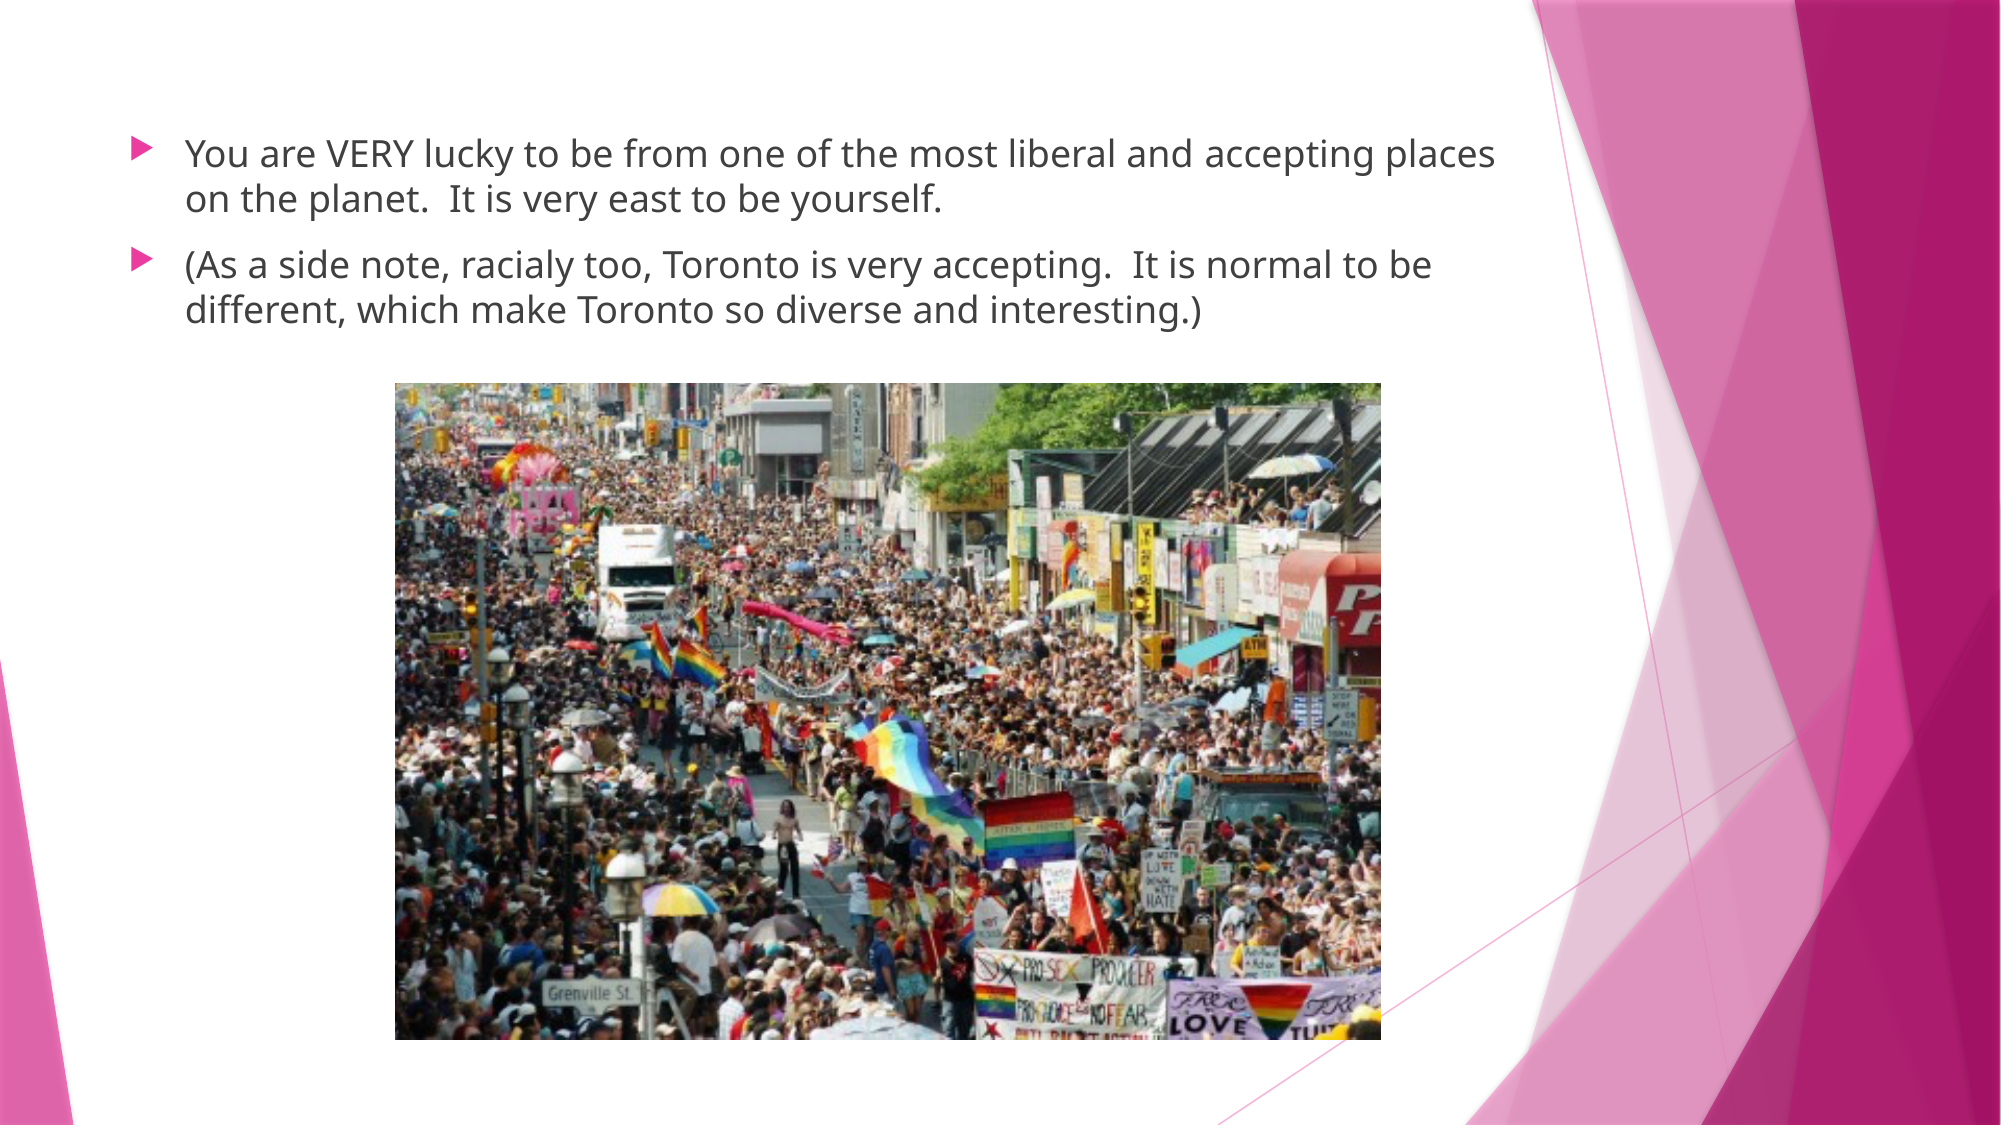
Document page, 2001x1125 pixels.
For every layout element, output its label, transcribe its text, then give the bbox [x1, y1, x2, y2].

list You are VERY lucky to be from one of the most liberal and accepting places on the planet. It is very east to be yourself. (As a side note, racialy too, Toronto is very accepting. It is normal to be different, which make Toronto so diverse and interesting.) [113, 122, 1524, 759]
picture [394, 382, 1381, 1041]
